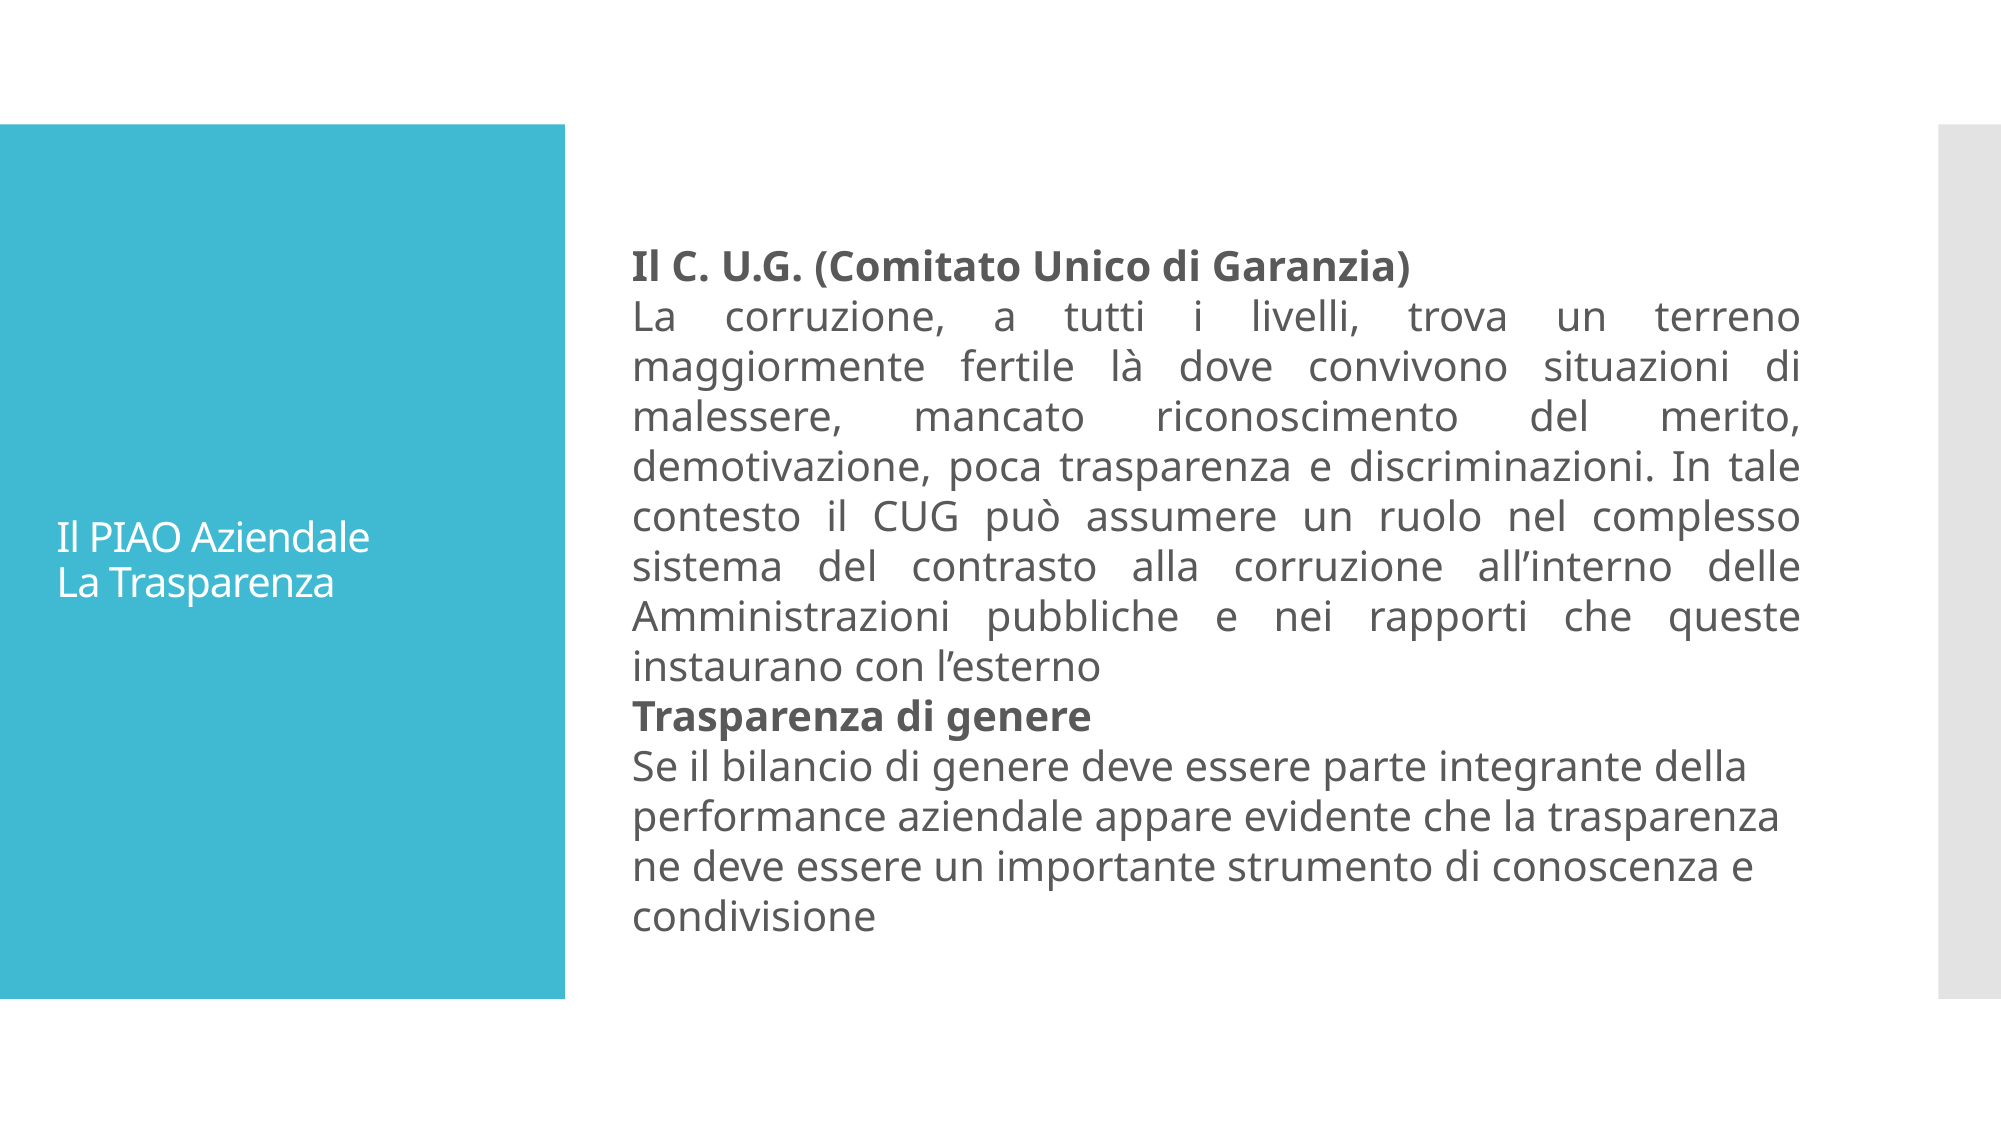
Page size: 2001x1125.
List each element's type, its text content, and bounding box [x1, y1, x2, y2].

title Il PIAO Aziendale La Trasparenza [41, 184, 525, 939]
list Il C. U.G. (Comitato Unico di Garanzia) La corruzione, a tutti i livelli, trova un terreno maggiormente fertile là dove convivono situazioni di malessere, mancato riconoscimento del merito, demotivazione, poca trasparenza e discriminazioni. In tale contesto il CUG può assumere un ruolo nel complesso sistema del contrasto alla corruzione all’interno delle Amministrazioni pubbliche e nei rapporti che queste instaurano con l’esterno Trasparenza di genere Se il bilancio di genere deve essere parte integrante della performance aziendale appare evidente che la trasparenza ne deve essere un importante strumento di conoscenza e condivisione [616, 169, 1818, 1010]
